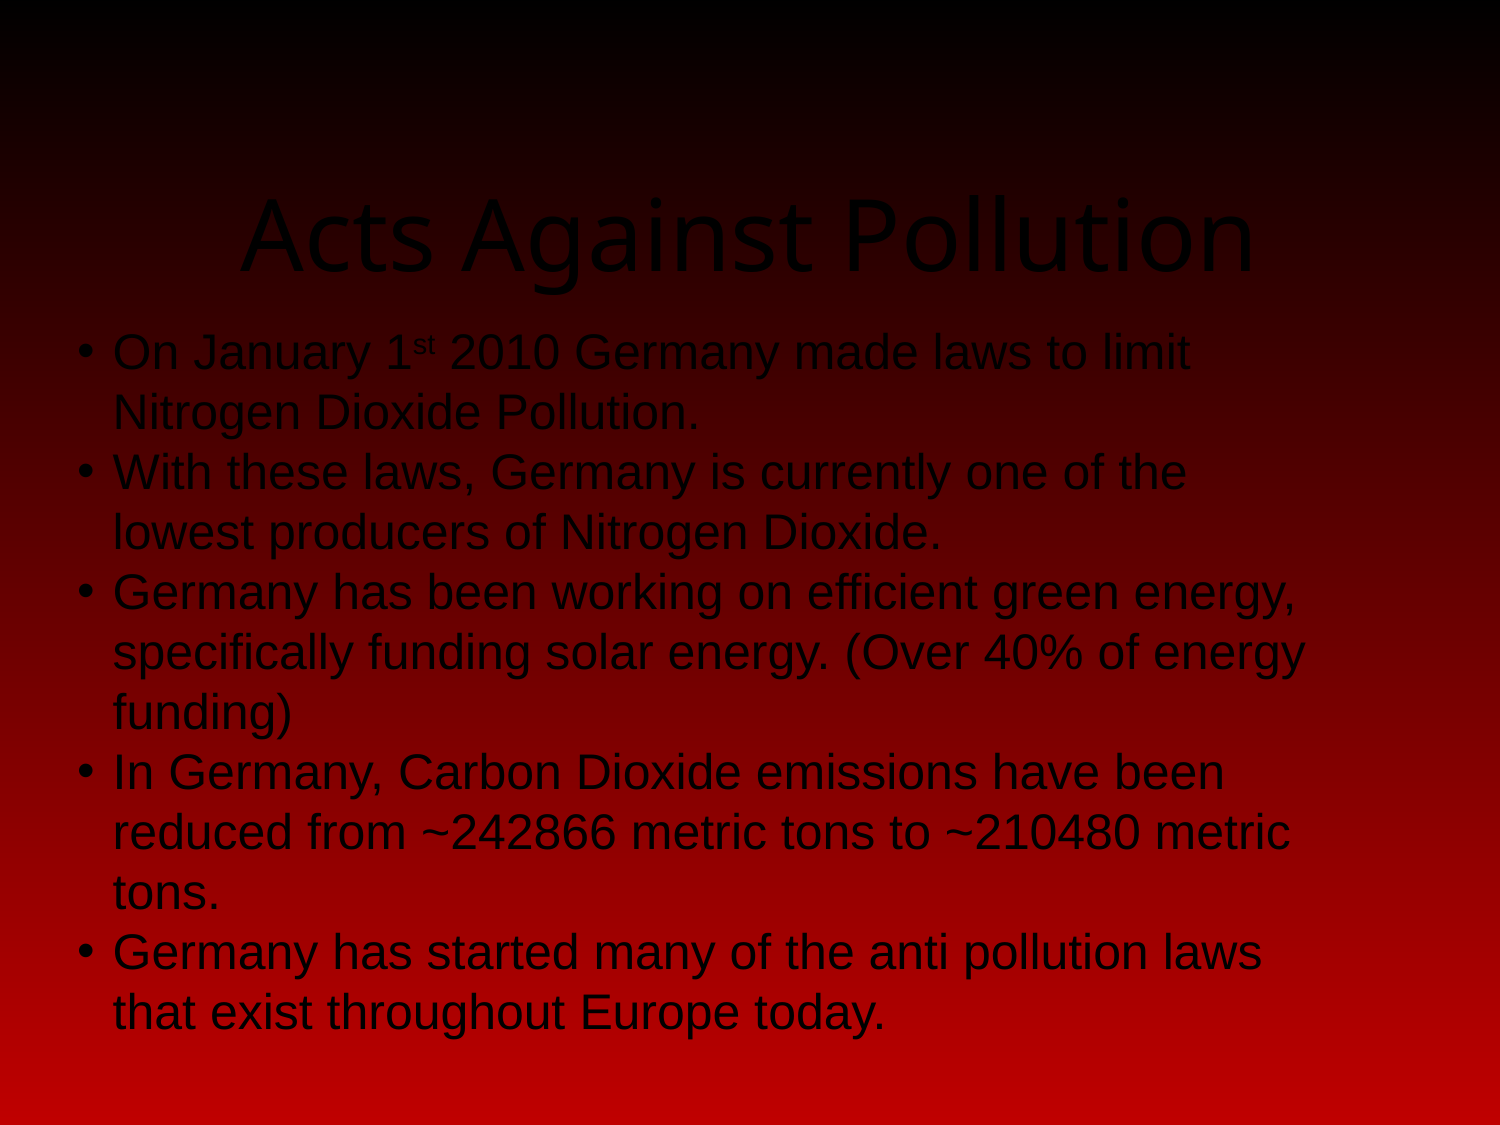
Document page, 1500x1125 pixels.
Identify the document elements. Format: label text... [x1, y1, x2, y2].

title Acts Against Pollution [24, 112, 1476, 351]
text_box On January 1st 2010 Germany made laws to limit Nitrogen Dioxide Pollution. With these laws, Germany is currently one of the lowest producers of Nitrogen Dioxide. Germany has been working on efficient green energy, specifically funding solar energy. (Over 40% of energy funding) In Germany, Carbon Dioxide emissions have been reduced from ~242866 metric tons to ~210480 metric tons. Germany has started many of the anti pollution laws that exist throughout Europe today. [62, 312, 1350, 1048]
